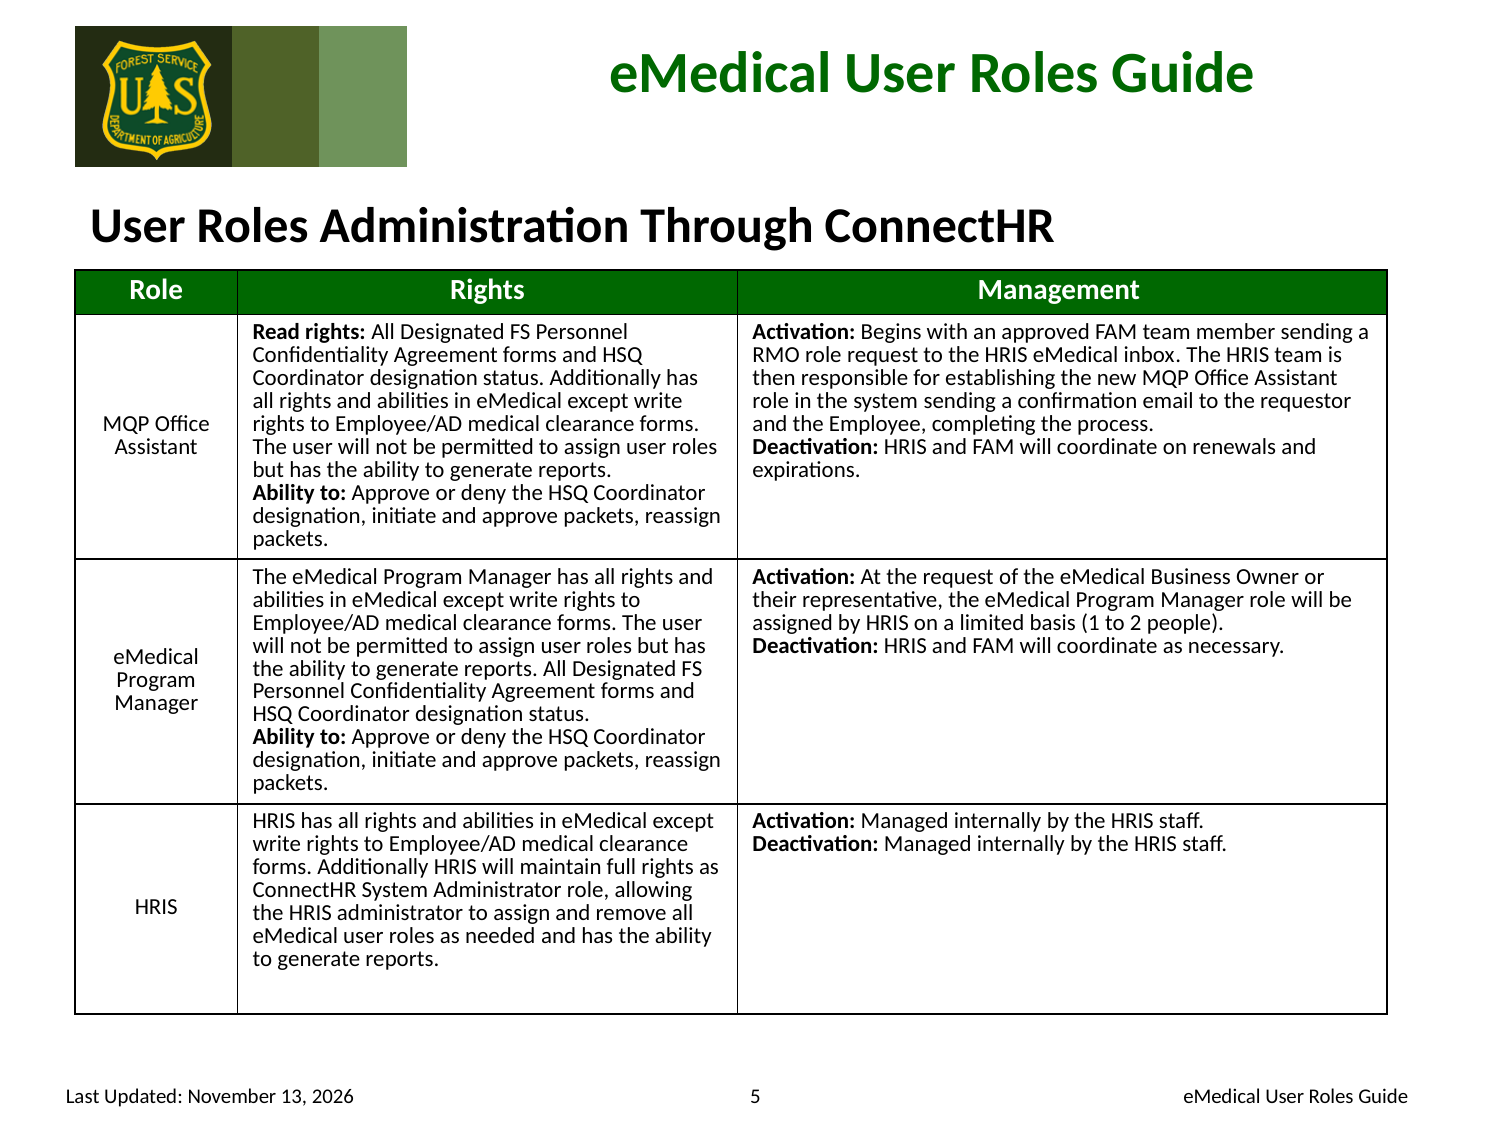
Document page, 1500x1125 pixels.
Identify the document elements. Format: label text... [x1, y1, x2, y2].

table_header Management [738, 271, 1386, 314]
table_cell The eMedical Program Manager has all rights and abilities in eMedical except write rights to Employee/AD medical clearance forms. The user will not be permitted to assign user roles but has the ability to generate reports. All Designated FS Personnel Confidentiality Agreement forms and HSQ Coordinator designation status. Ability to: Approve or deny the HSQ Coordinator designation, initiate and approve packets, reassign packets. [238, 560, 737, 803]
table_cell Read rights: All Designated FS Personnel Confidentiality Agreement forms and HSQ Coordinator designation status. Additionally has all rights and abilities in eMedical except write rights to Employee/AD medical clearance forms. The user will not be permitted to assign user roles but has the ability to generate reports. Ability to: Approve or deny the HSQ Coordinator designation, initiate and approve packets, reassign packets. [238, 315, 737, 558]
table_header Rights [238, 271, 737, 314]
table_cell Activation: At the request of the eMedical Business Owner or their representative, the eMedical Program Manager role will be assigned by HRIS on a limited basis (1 to 2 people). Deactivation: HRIS and FAM will coordinate as necessary. [738, 560, 1386, 803]
table_cell Activation: Begins with an approved FAM team member sending a RMO role request to the HRIS eMedical inbox. The HRIS team is then responsible for establishing the new MQP Office Assistant role in the system sending a confirmation email to the requestor and the Employee, completing the process. Deactivation: HRIS and FAM will coordinate on renewals and expirations. [738, 315, 1386, 558]
table_cell Activation: Managed internally by the HRIS staff. Deactivation: Managed internally by the HRIS staff. [738, 805, 1386, 1013]
picture [75, 26, 407, 167]
table_cell HRIS has all rights and abilities in eMedical except write rights to Employee/AD medical clearance forms. Additionally HRIS will maintain full rights as ConnectHR System Administrator role, allowing the HRIS administrator to assign and remove all eMedical user roles as needed and has the ability to generate reports. [238, 805, 737, 1013]
table_header Role [76, 271, 237, 314]
table_cell MQP Office Assistant [76, 315, 237, 558]
table_cell HRIS [76, 805, 237, 1013]
title User Roles Administration Through ConnectHR [74, 174, 1426, 271]
table_cell eMedical Program Manager [76, 560, 237, 803]
